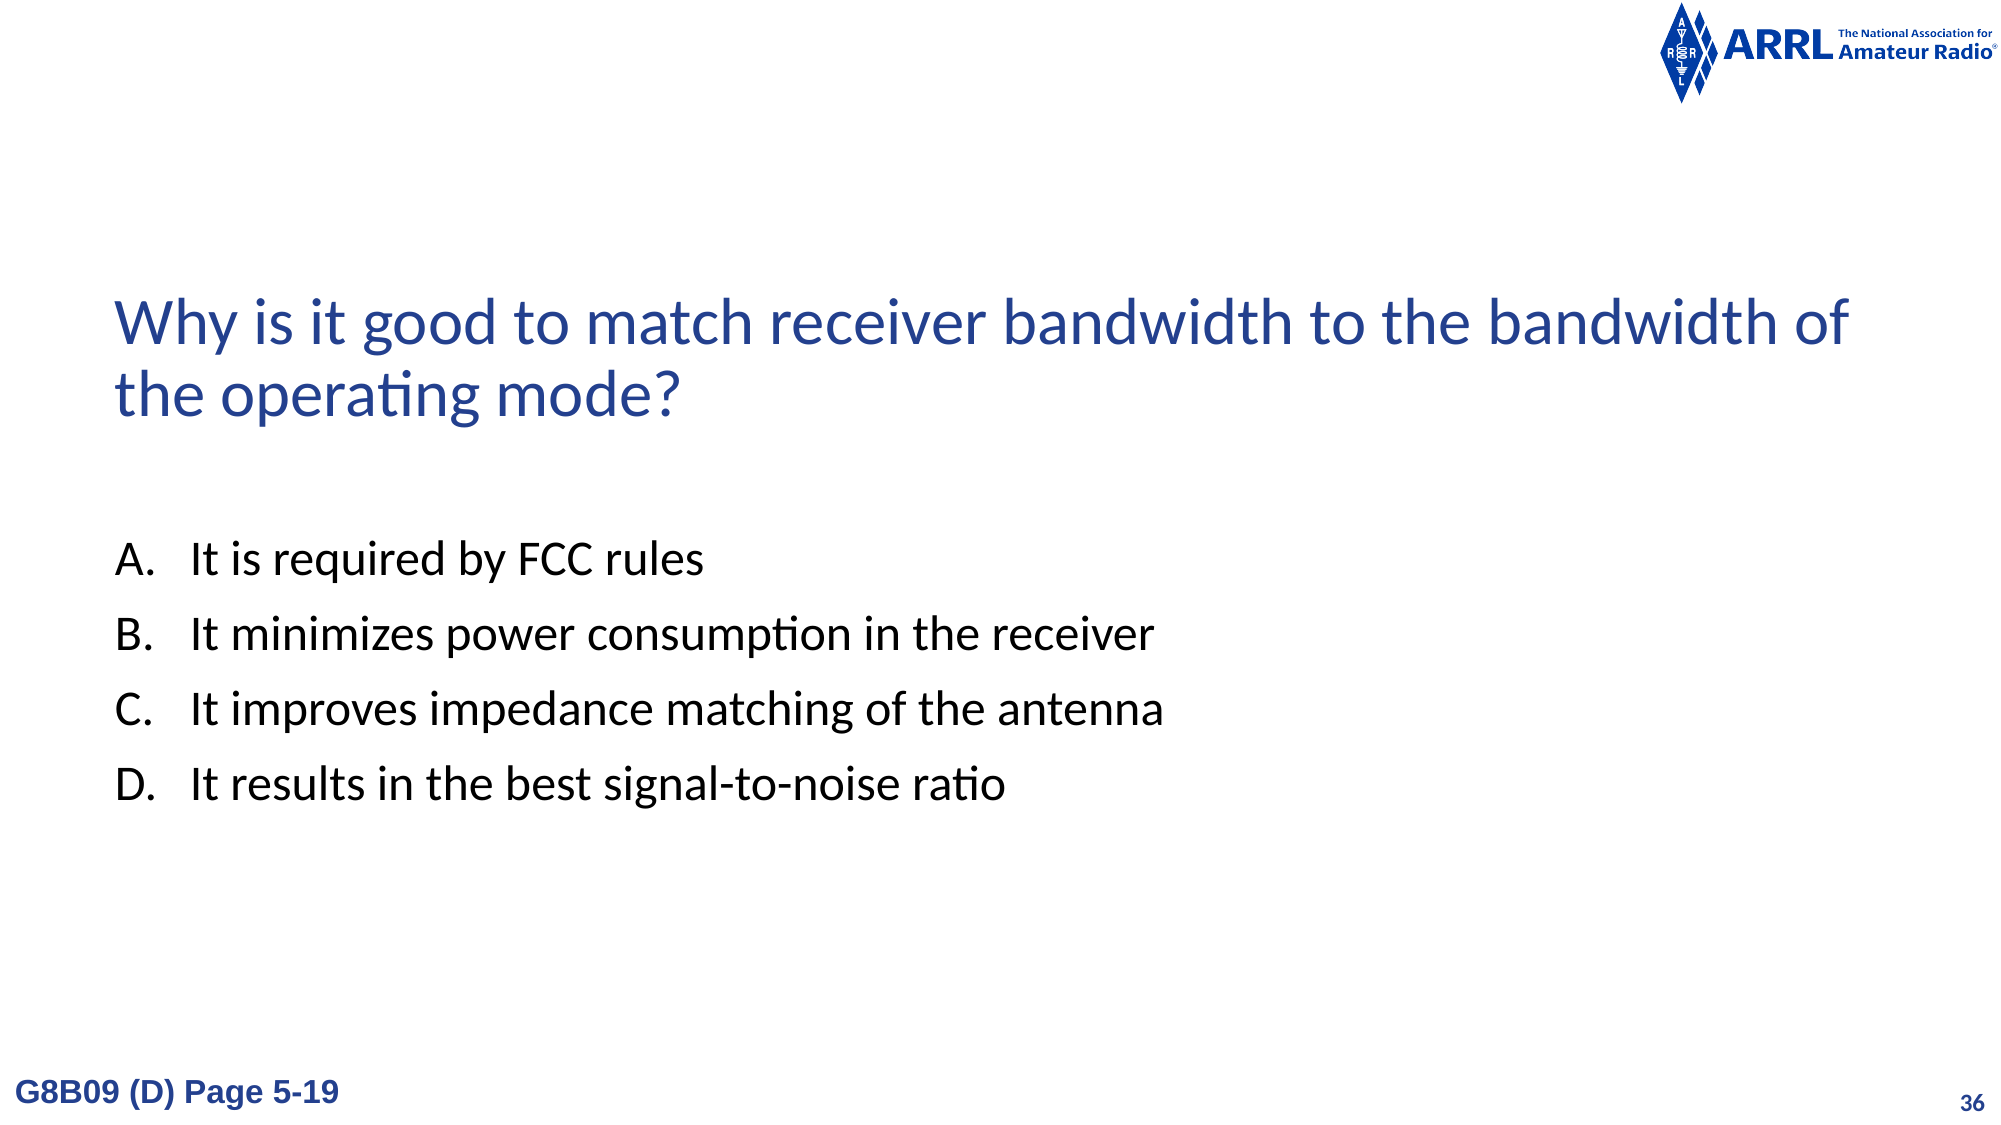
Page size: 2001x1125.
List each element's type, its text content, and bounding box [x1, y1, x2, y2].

text_box 36 [1899, 1079, 2000, 1125]
picture [1658, 0, 1999, 106]
title Why is it good to match receiver bandwidth to the bandwidth of the operating mode? [99, 249, 1900, 468]
list It is required by FCC rules It minimizes power consumption in the receiver It improves impedance matching of the antenna It results in the best signal-to-noise ratio [99, 525, 1900, 1005]
text_box G8B09 (D) Page 5-19 [0, 1062, 1313, 1118]
